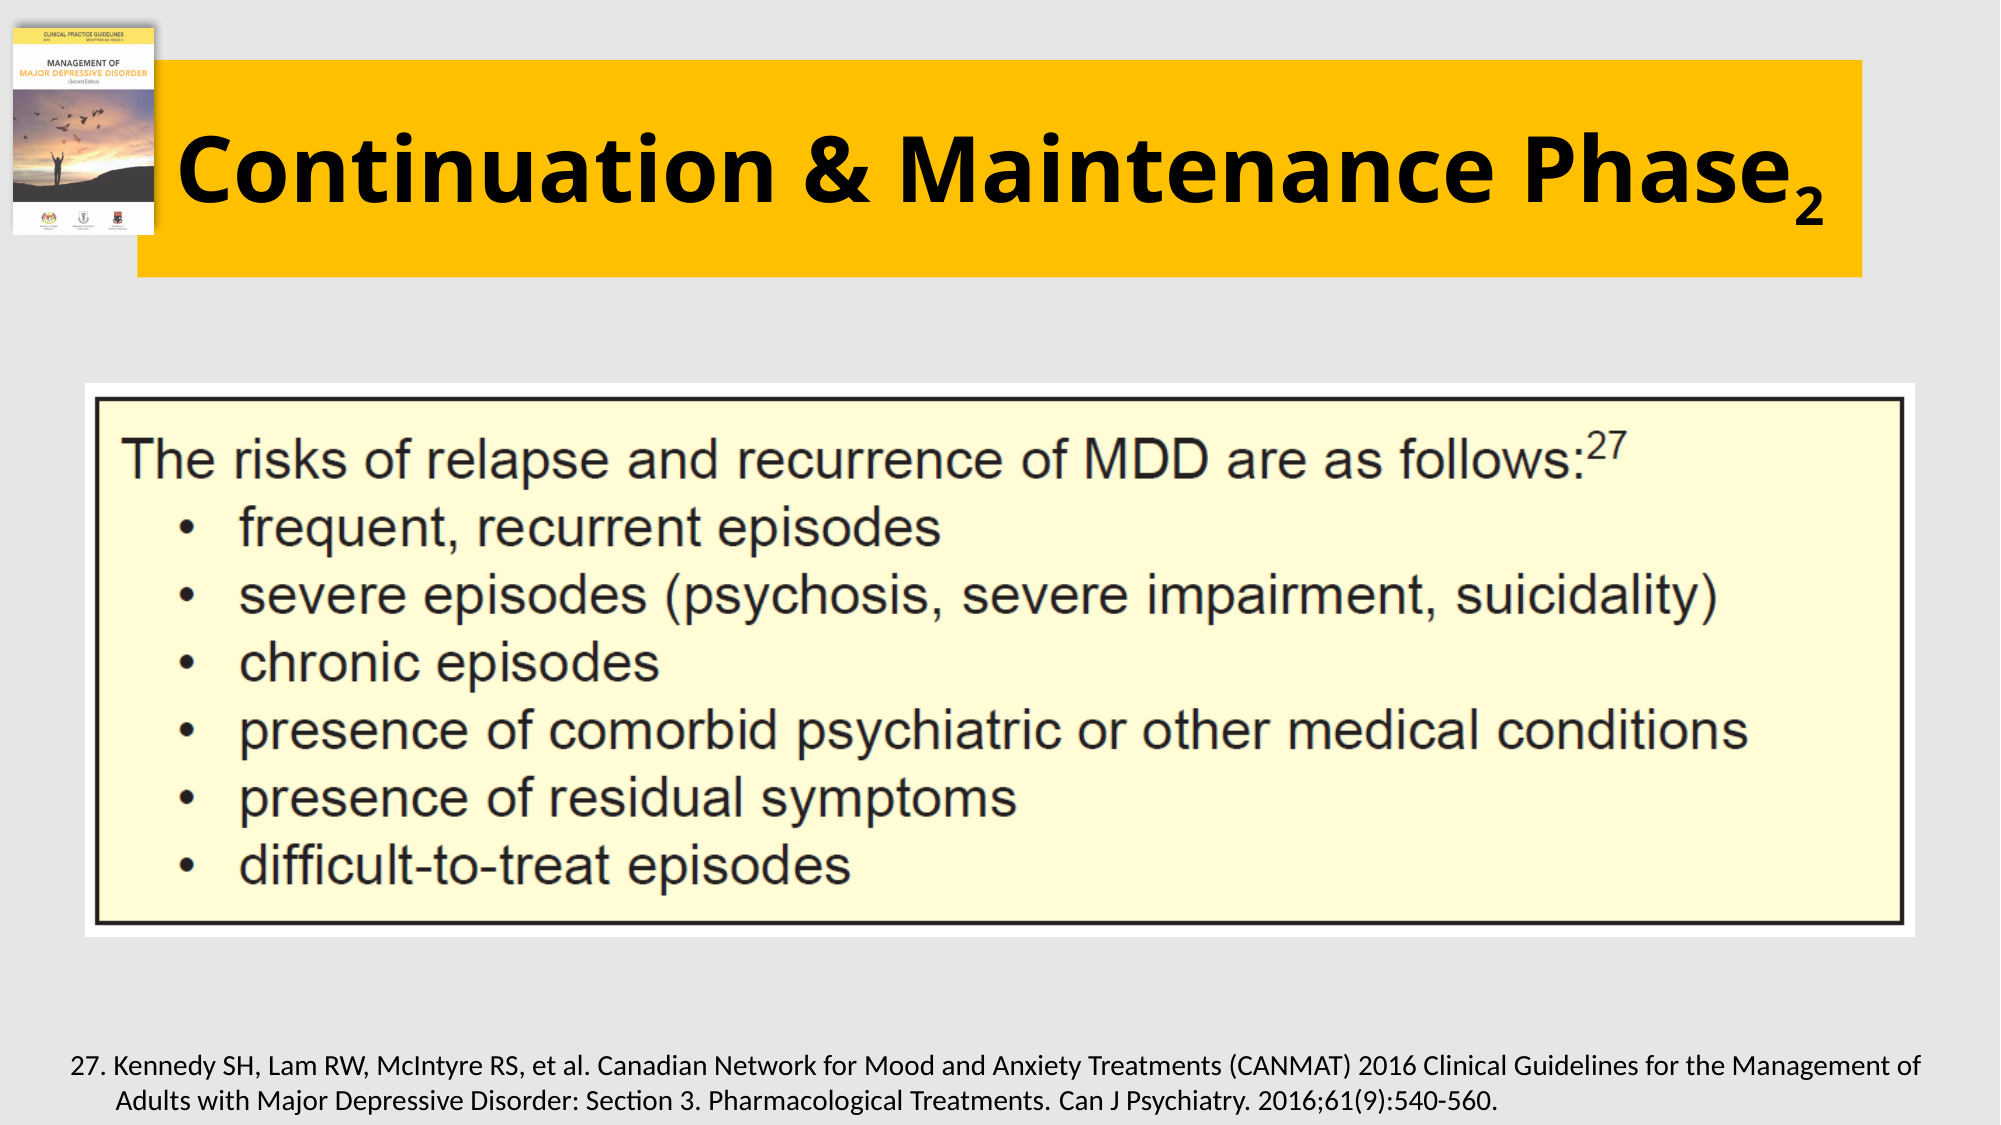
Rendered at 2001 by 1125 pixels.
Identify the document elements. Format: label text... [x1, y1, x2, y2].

picture [84, 383, 1916, 937]
text_box 27. Kennedy SH, Lam RW, McIntyre RS, et al. Canadian Network for Mood and Anxiety Treatments (CANMAT) 2016 Clinical Guidelines for the Management of Adults with Major Depressive Disorder: Section 3. Pharmacological Treatments. Can J Psychiatry. 2016;61(9):540-560. [55, 1039, 1945, 1124]
picture [13, 28, 154, 235]
title Continuation & Maintenance Phase2 [137, 59, 1863, 278]
